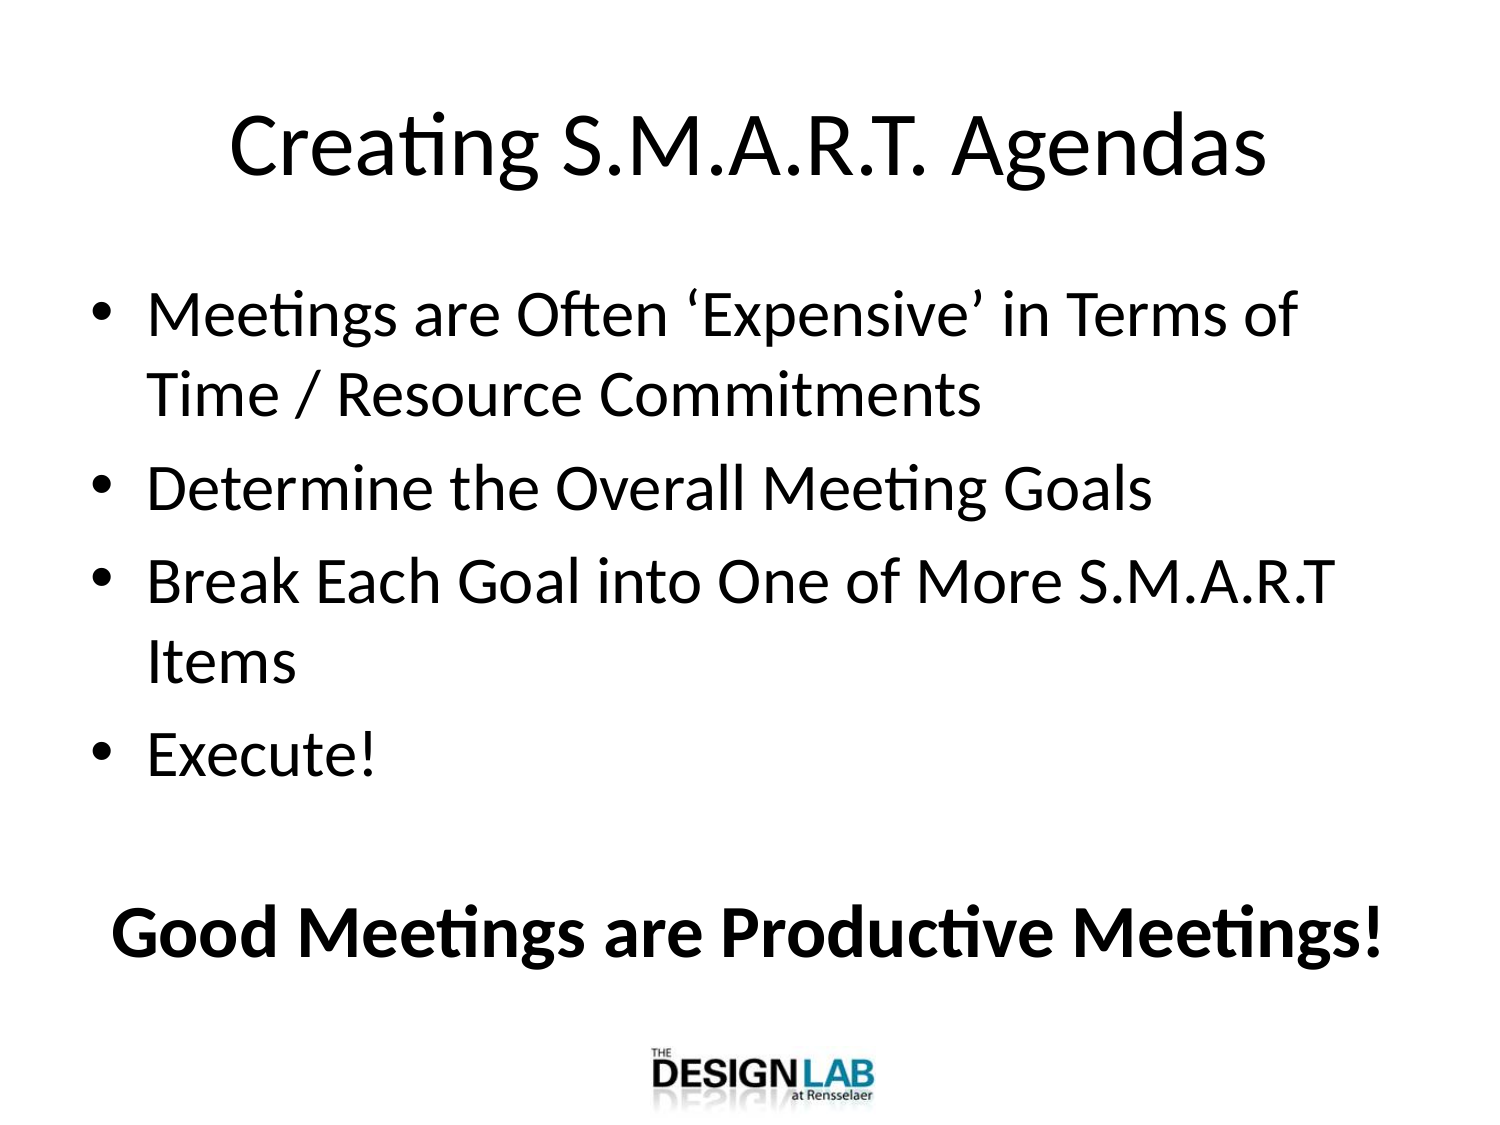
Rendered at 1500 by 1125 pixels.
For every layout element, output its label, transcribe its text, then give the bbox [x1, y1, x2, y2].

list Meetings are Often ‘Expensive’ in Terms of Time / Resource Commitments Determine the Overall Meeting Goals Break Each Goal into One of More S.M.A.R.T Items Execute! [75, 262, 1425, 1005]
text_box Good Meetings are Productive Meetings! [96, 874, 1403, 980]
title Creating S.M.A.R.T. Agendas [75, 45, 1425, 233]
picture [650, 1046, 876, 1118]
